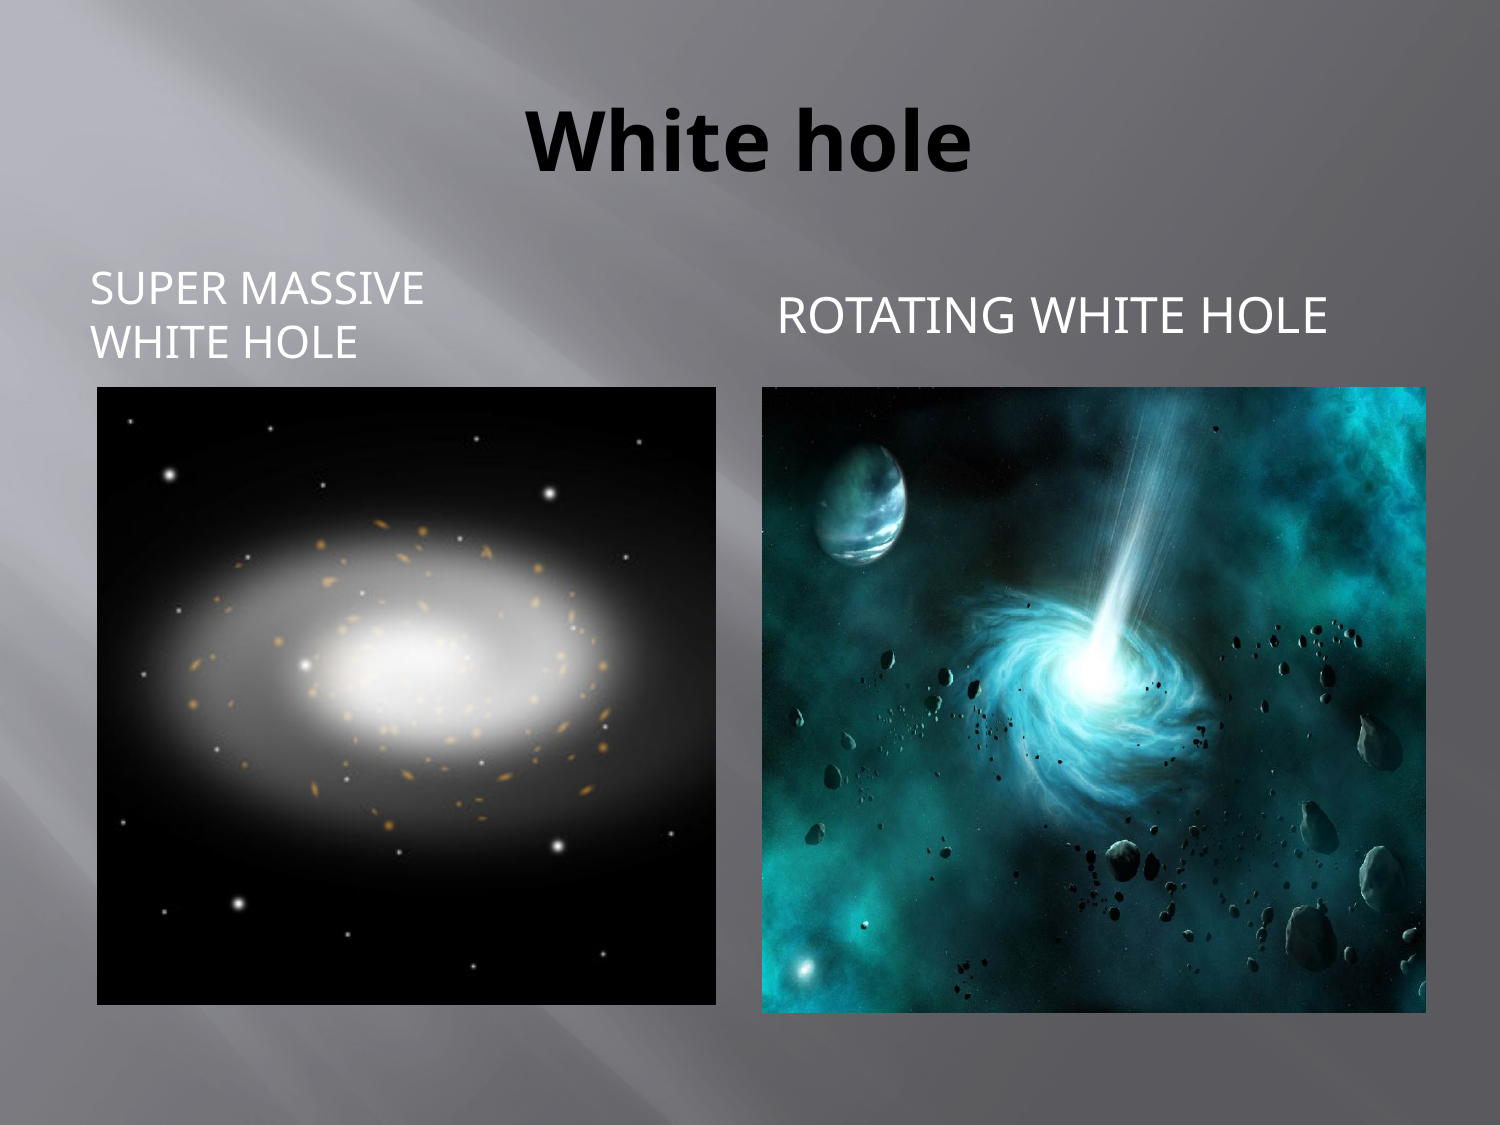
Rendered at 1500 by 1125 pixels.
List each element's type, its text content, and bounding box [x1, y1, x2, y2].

title White hole [75, 44, 1425, 233]
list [97, 387, 716, 1006]
list Rotating White Hole [761, 251, 1425, 375]
list Super Massive White hole [75, 251, 738, 375]
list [762, 387, 1426, 1013]
